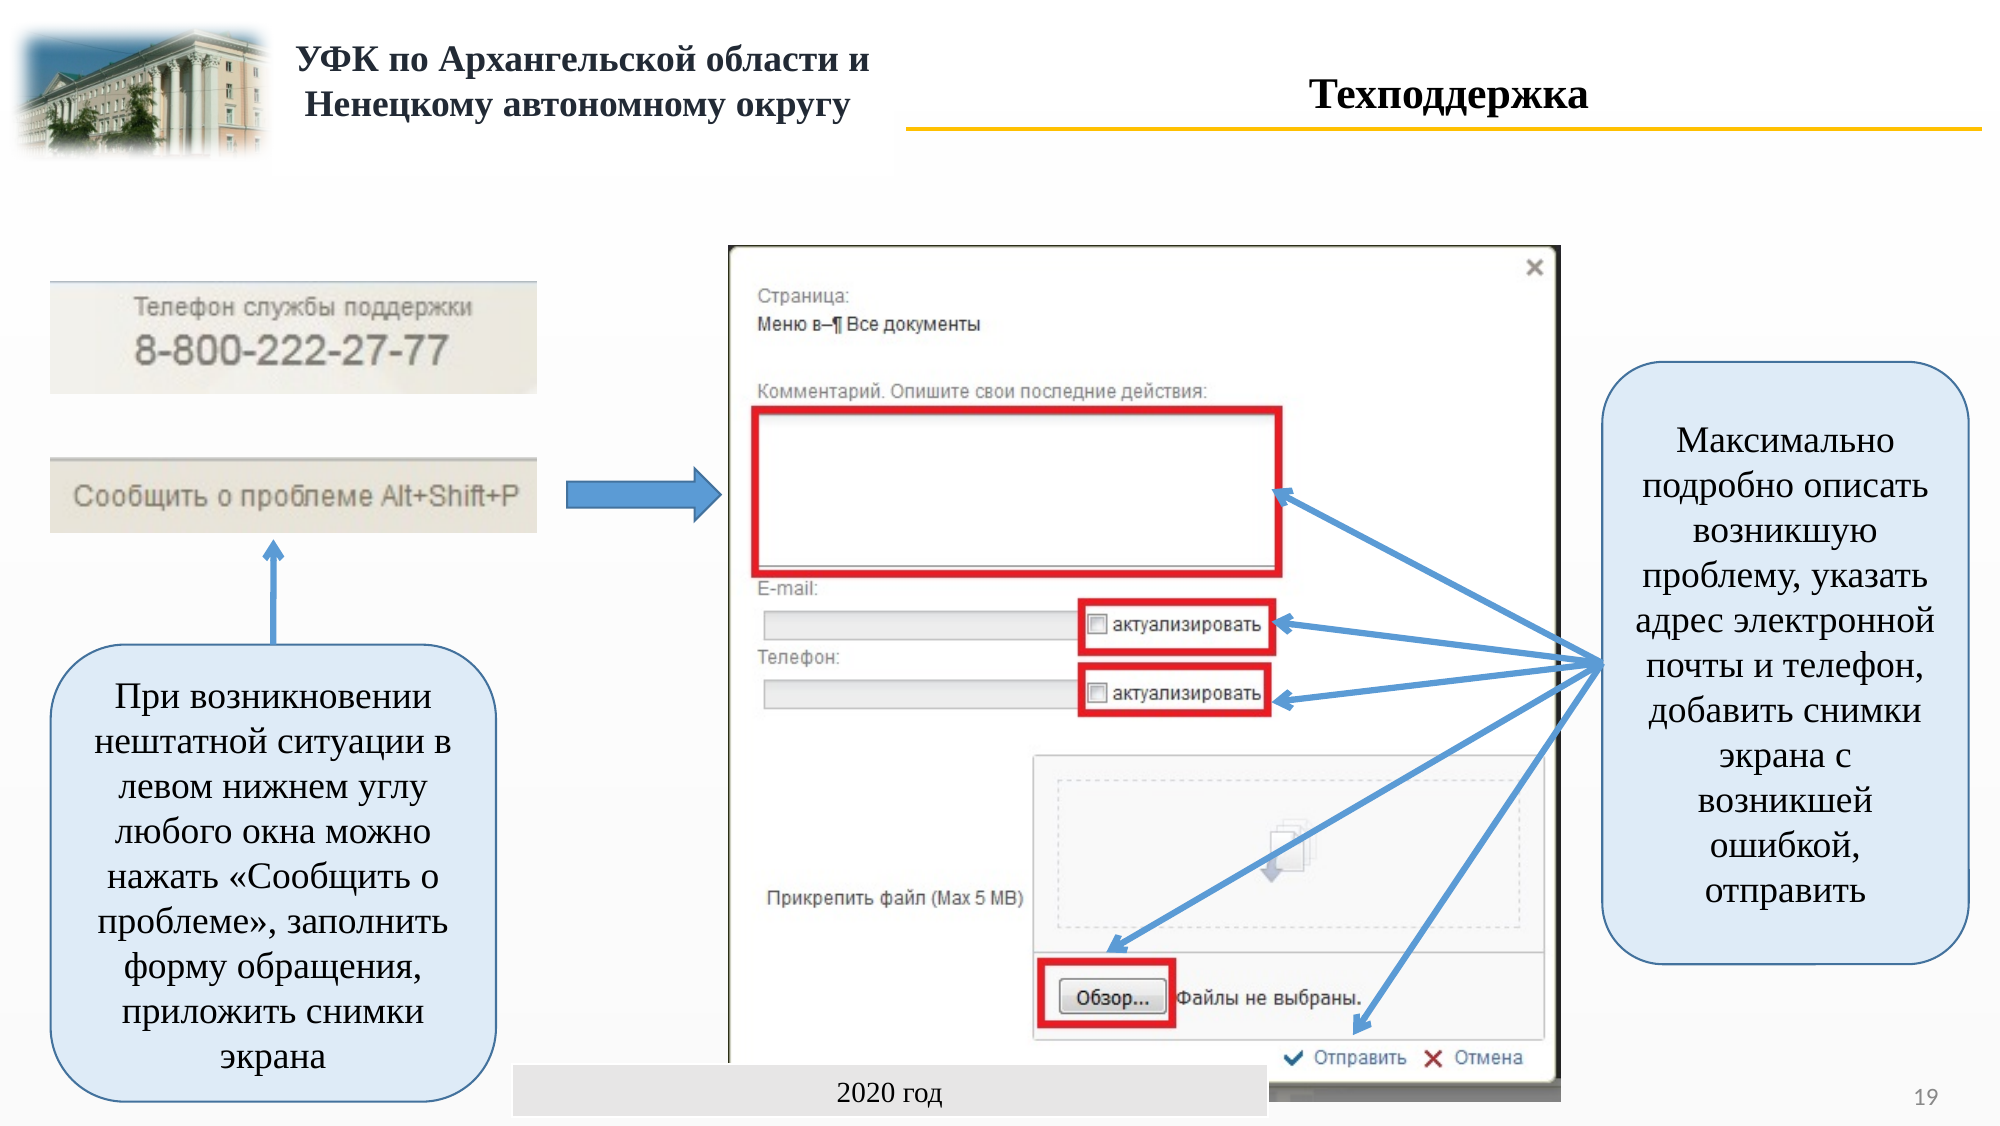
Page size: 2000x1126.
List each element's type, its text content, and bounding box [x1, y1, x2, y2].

text_box УФК по Архангельской области и Ненецкому автономному округу [271, 45, 894, 176]
text_box 2020 год [511, 1063, 1269, 1118]
text_box [566, 465, 723, 524]
picture [8, 20, 275, 163]
picture [50, 281, 537, 394]
slide_number 19 [1503, 1065, 1954, 1126]
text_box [1271, 621, 1603, 662]
picture [728, 245, 1561, 1102]
text_box Максимально подробно описать возникшую проблему, указать адрес электронной почты и телефон, добавить снимки экрана с возникшей ошибкой, отправить [1601, 360, 1970, 966]
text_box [1271, 489, 1603, 621]
text_box Техподдержка [906, 54, 1992, 128]
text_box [1106, 662, 1352, 953]
text_box При возникновении нештатной ситуации в левом нижнем углу любого окна можно нажать «Сообщить о проблеме», заполнить форму обращения, приложить снимки экрана [49, 643, 498, 1103]
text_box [1352, 662, 1603, 1036]
picture [50, 457, 537, 533]
